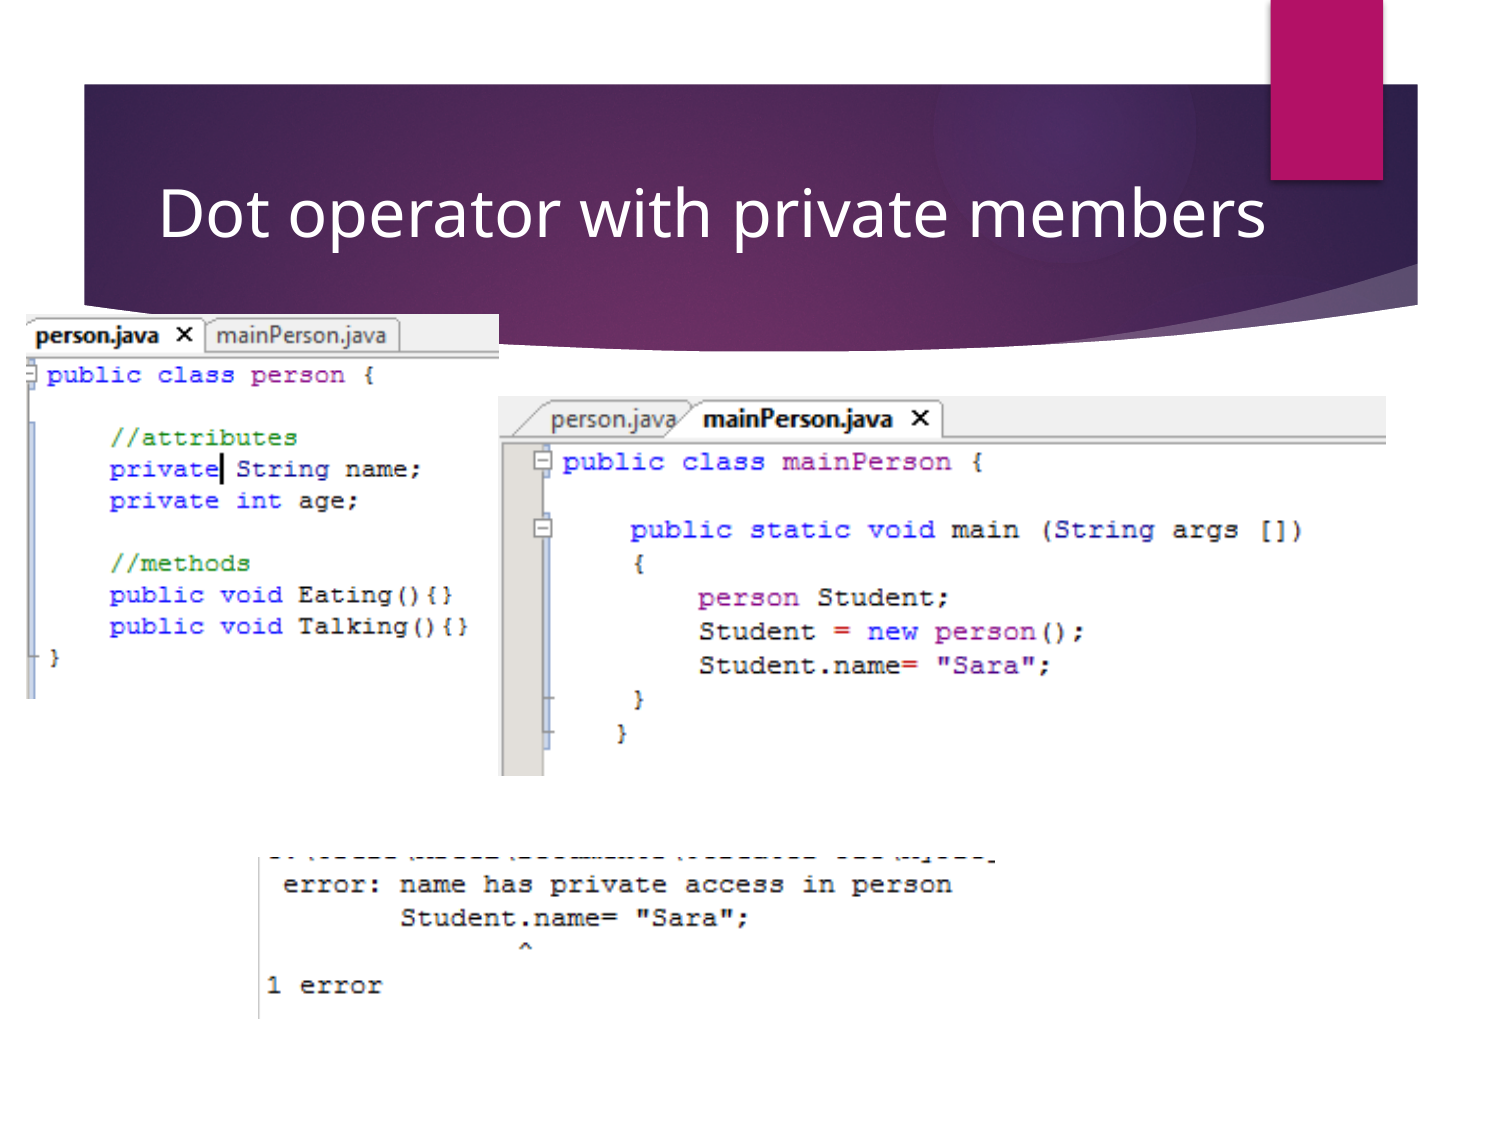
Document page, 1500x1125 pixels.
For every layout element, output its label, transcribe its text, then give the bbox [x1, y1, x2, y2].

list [25, 314, 499, 700]
picture [498, 396, 1387, 776]
picture [258, 857, 995, 1019]
title Dot operator with private members [142, 152, 1386, 269]
